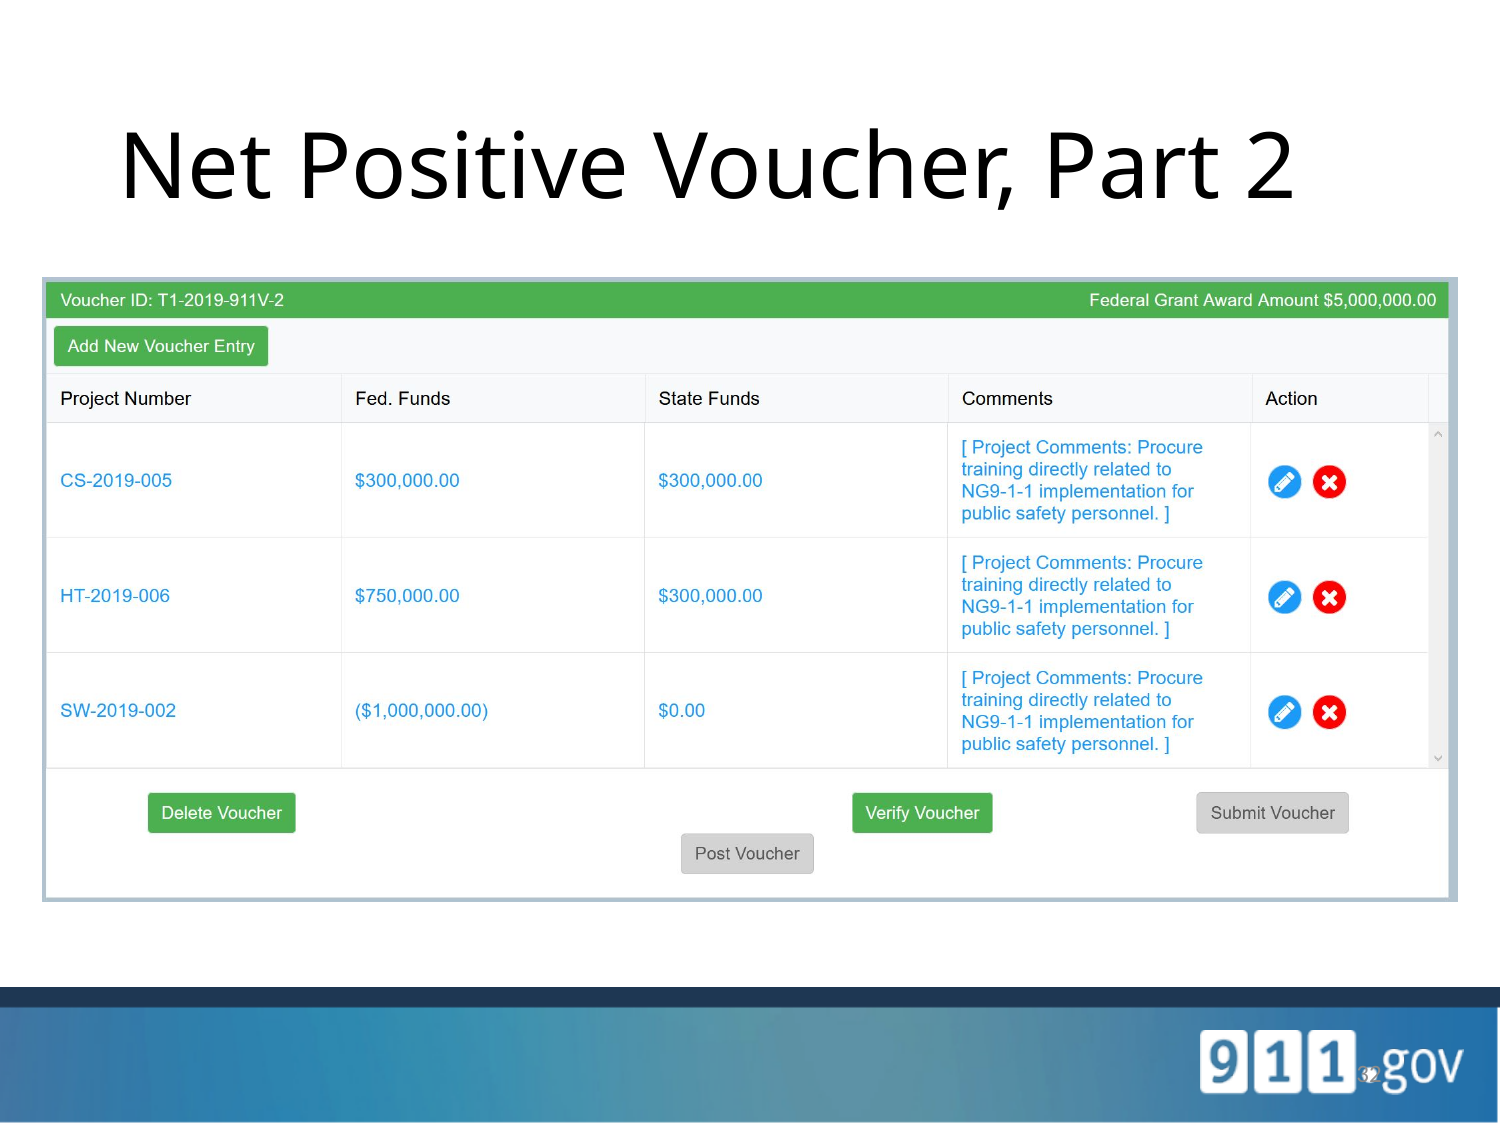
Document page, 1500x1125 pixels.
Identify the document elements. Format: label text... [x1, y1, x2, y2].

picture [0, 987, 1500, 1125]
title Net Positive Voucher, Part 2 [103, 59, 1397, 277]
slide_number 32 [1059, 1042, 1397, 1103]
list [42, 277, 1458, 902]
